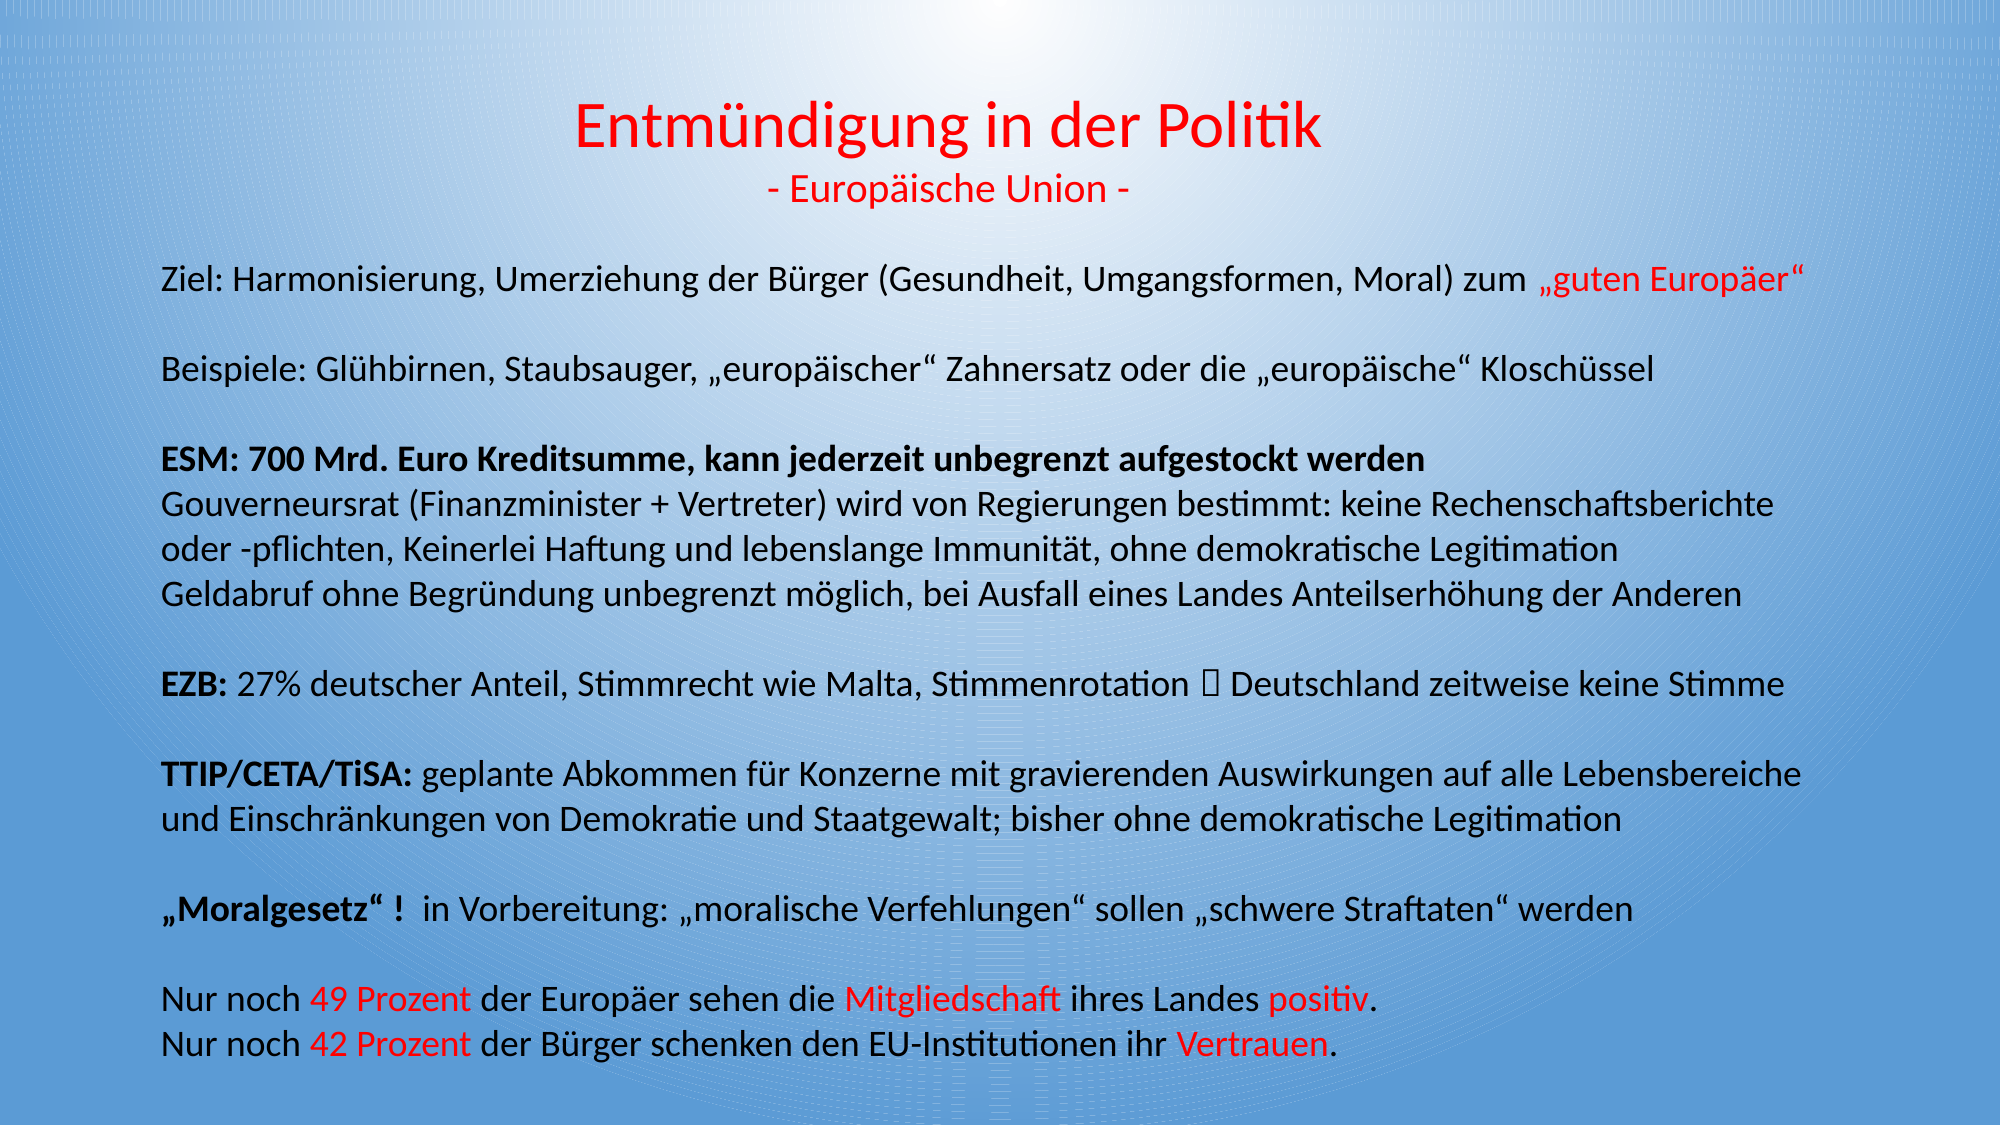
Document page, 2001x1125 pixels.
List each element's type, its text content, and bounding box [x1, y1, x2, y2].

text_box Ziel: Harmonisierung, Umerziehung der Bürger (Gesundheit, Umgangsformen, Moral) zum „guten Europäer“ Beispiele: Glühbirnen, Staubsauger, „europäischer“ Zahnersatz oder die „europäische“ Kloschüssel ESM: 700 Mrd. Euro Kreditsumme, kann jederzeit unbegrenzt aufgestockt werden Gouverneursrat (Finanzminister + Vertreter) wird von Regierungen bestimmt: keine Rechenschaftsberichte oder -pflichten, Keinerlei Haftung und lebenslange Immunität, ohne demokratische Legitimation Geldabruf ohne Begründung unbegrenzt möglich, bei Ausfall eines Landes Anteilserhöhung der Anderen EZB: 27% deutscher Anteil, Stimmrecht wie Malta, Stimmenrotation  Deutschland zeitweise keine Stimme TTIP/CETA/TiSA: geplante Abkommen für Konzerne mit gravierenden Auswirkungen auf alle Lebensbereiche und Einschränkungen von Demokratie und Staatgewalt; bisher ohne demokratische Legitimation „Moralgesetz“ ! in Vorbereitung: „moralische Verfehlungen“ sollen „schwere Straftaten“ werden Nur noch 49 Prozent der Europäer sehen die Mitgliedschaft ihres Landes positiv. Nur noch 42 Prozent der Bürger schenken den EU-Institutionen ihr Vertrauen. [146, 247, 1852, 1072]
text_box Entmündigung in der Politik - Europäische Union - [279, 73, 1618, 218]
